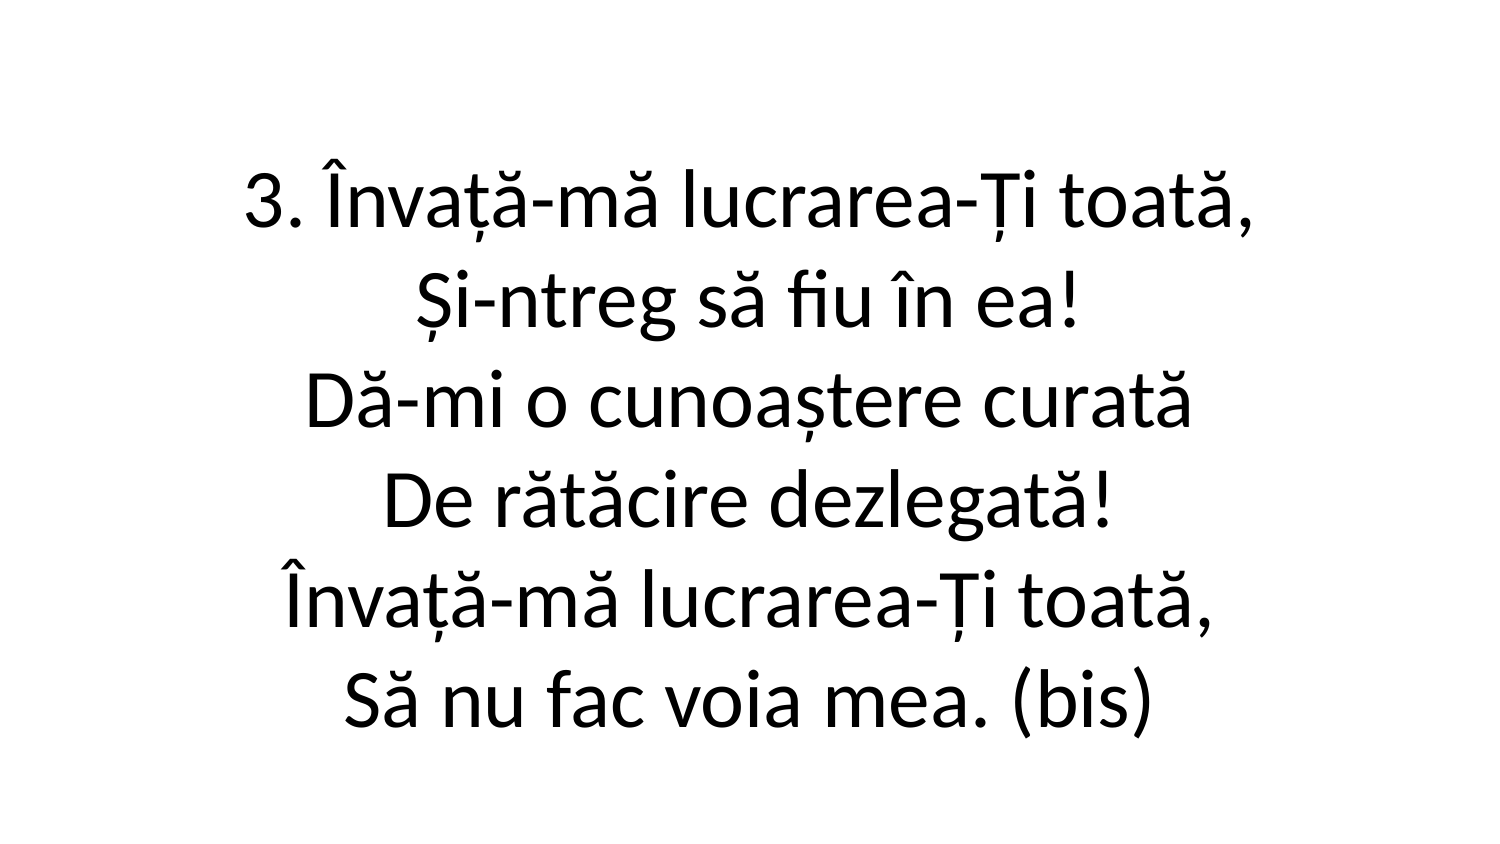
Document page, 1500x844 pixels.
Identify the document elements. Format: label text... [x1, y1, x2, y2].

text_box 3. Învață-mă lucrarea-Ți toată, Și-ntreg să fiu în ea! Dă-mi o cunoaștere curată De rătăcire dezlegată! Învață-mă lucrarea-Ți toată, Să nu fac voia mea. (bis) [227, 92, 1272, 752]
